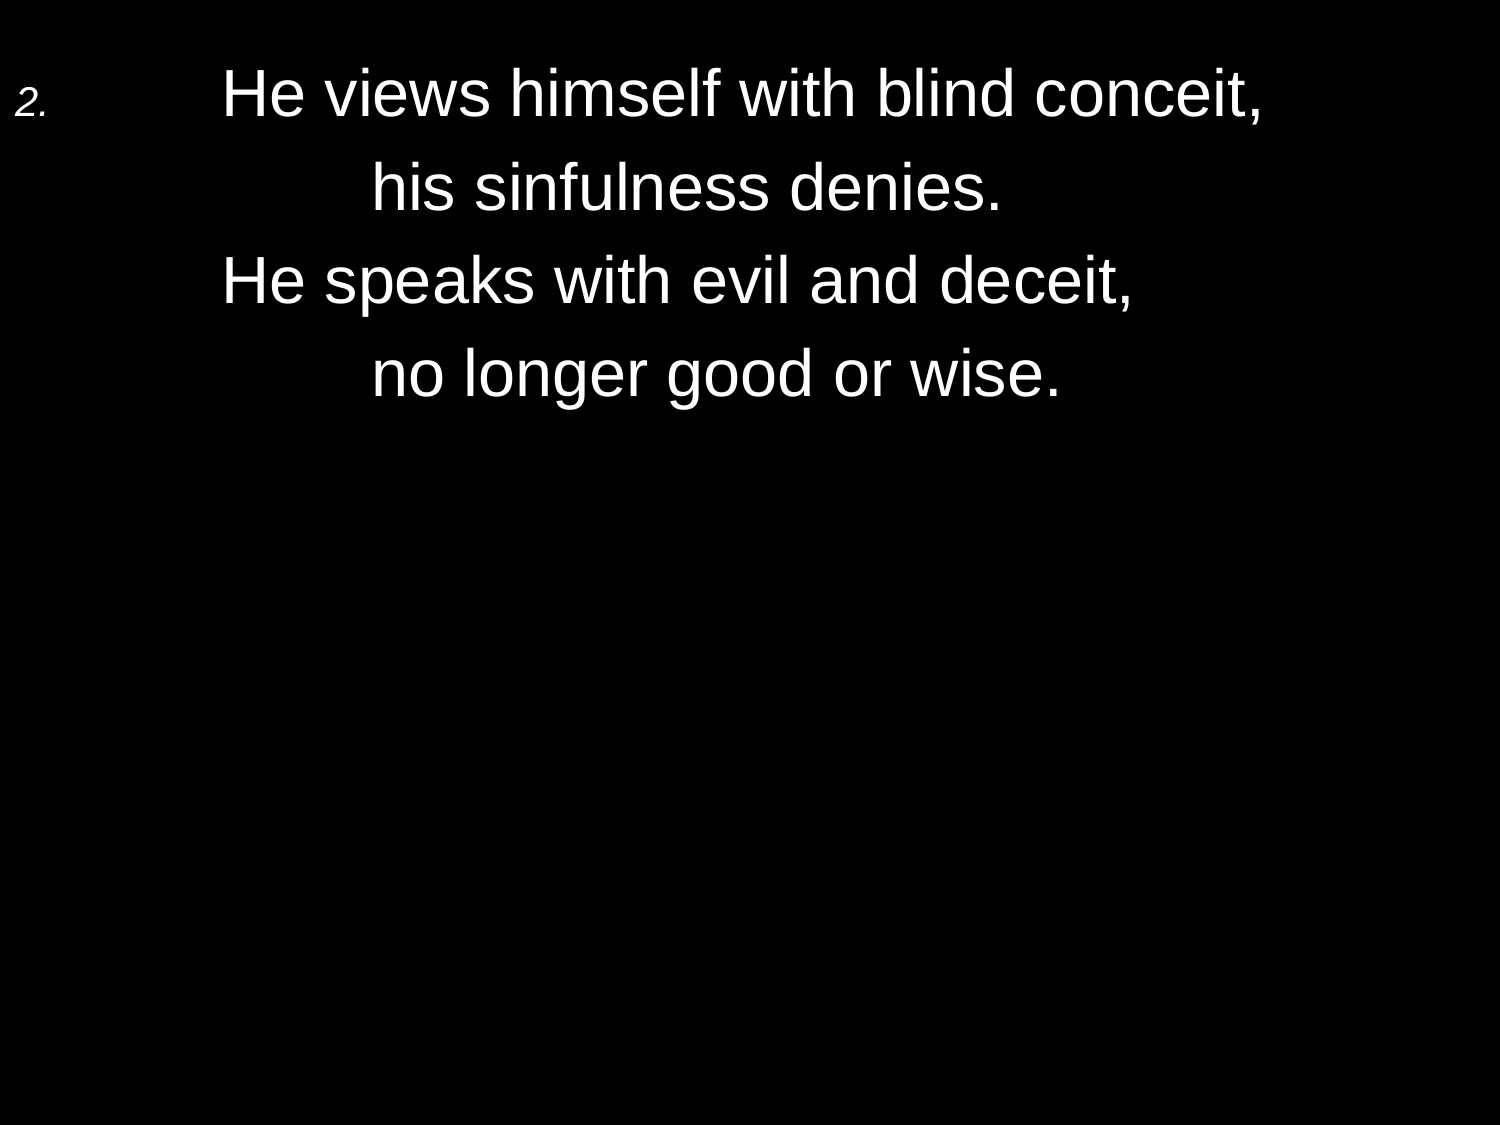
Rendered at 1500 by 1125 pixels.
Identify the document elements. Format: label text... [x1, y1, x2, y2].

list 2. He views himself with blind conceit, his sinfulness denies. He speaks with evil and deceit, no longer good or wise. [0, 42, 1500, 1047]
